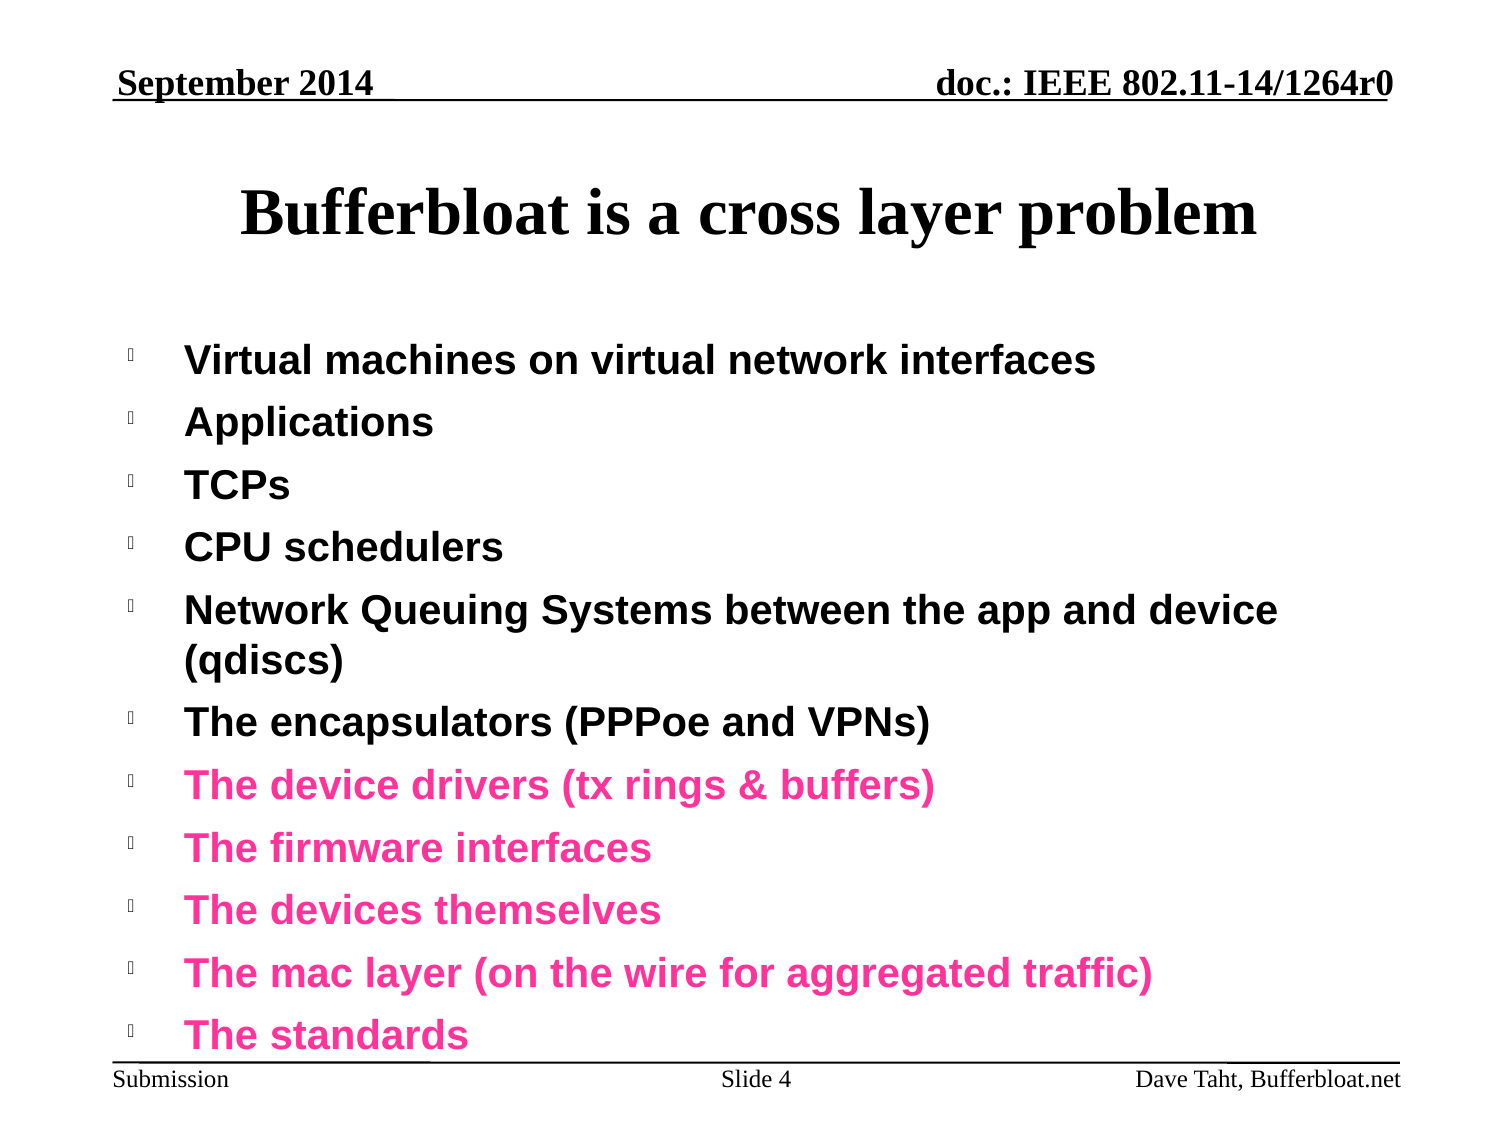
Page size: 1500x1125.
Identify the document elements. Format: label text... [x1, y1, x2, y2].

footer Dave Taht, Bufferbloat.net [1007, 1061, 1402, 1093]
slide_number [116, 58, 507, 104]
slide_number Slide 4 [712, 1061, 800, 1123]
list Virtual machines on virtual network interfaces Applications TCPs CPU schedulers Network Queuing Systems between the app and device (qdiscs) The encapsulators (PPPoe and VPNs) The device drivers (tx rings & buffers) The firmware interfaces The devices themselves The mac layer (on the wire for aggregated traffic) The standards [112, 324, 1388, 1016]
title Bufferbloat is a cross layer problem [112, 111, 1388, 303]
